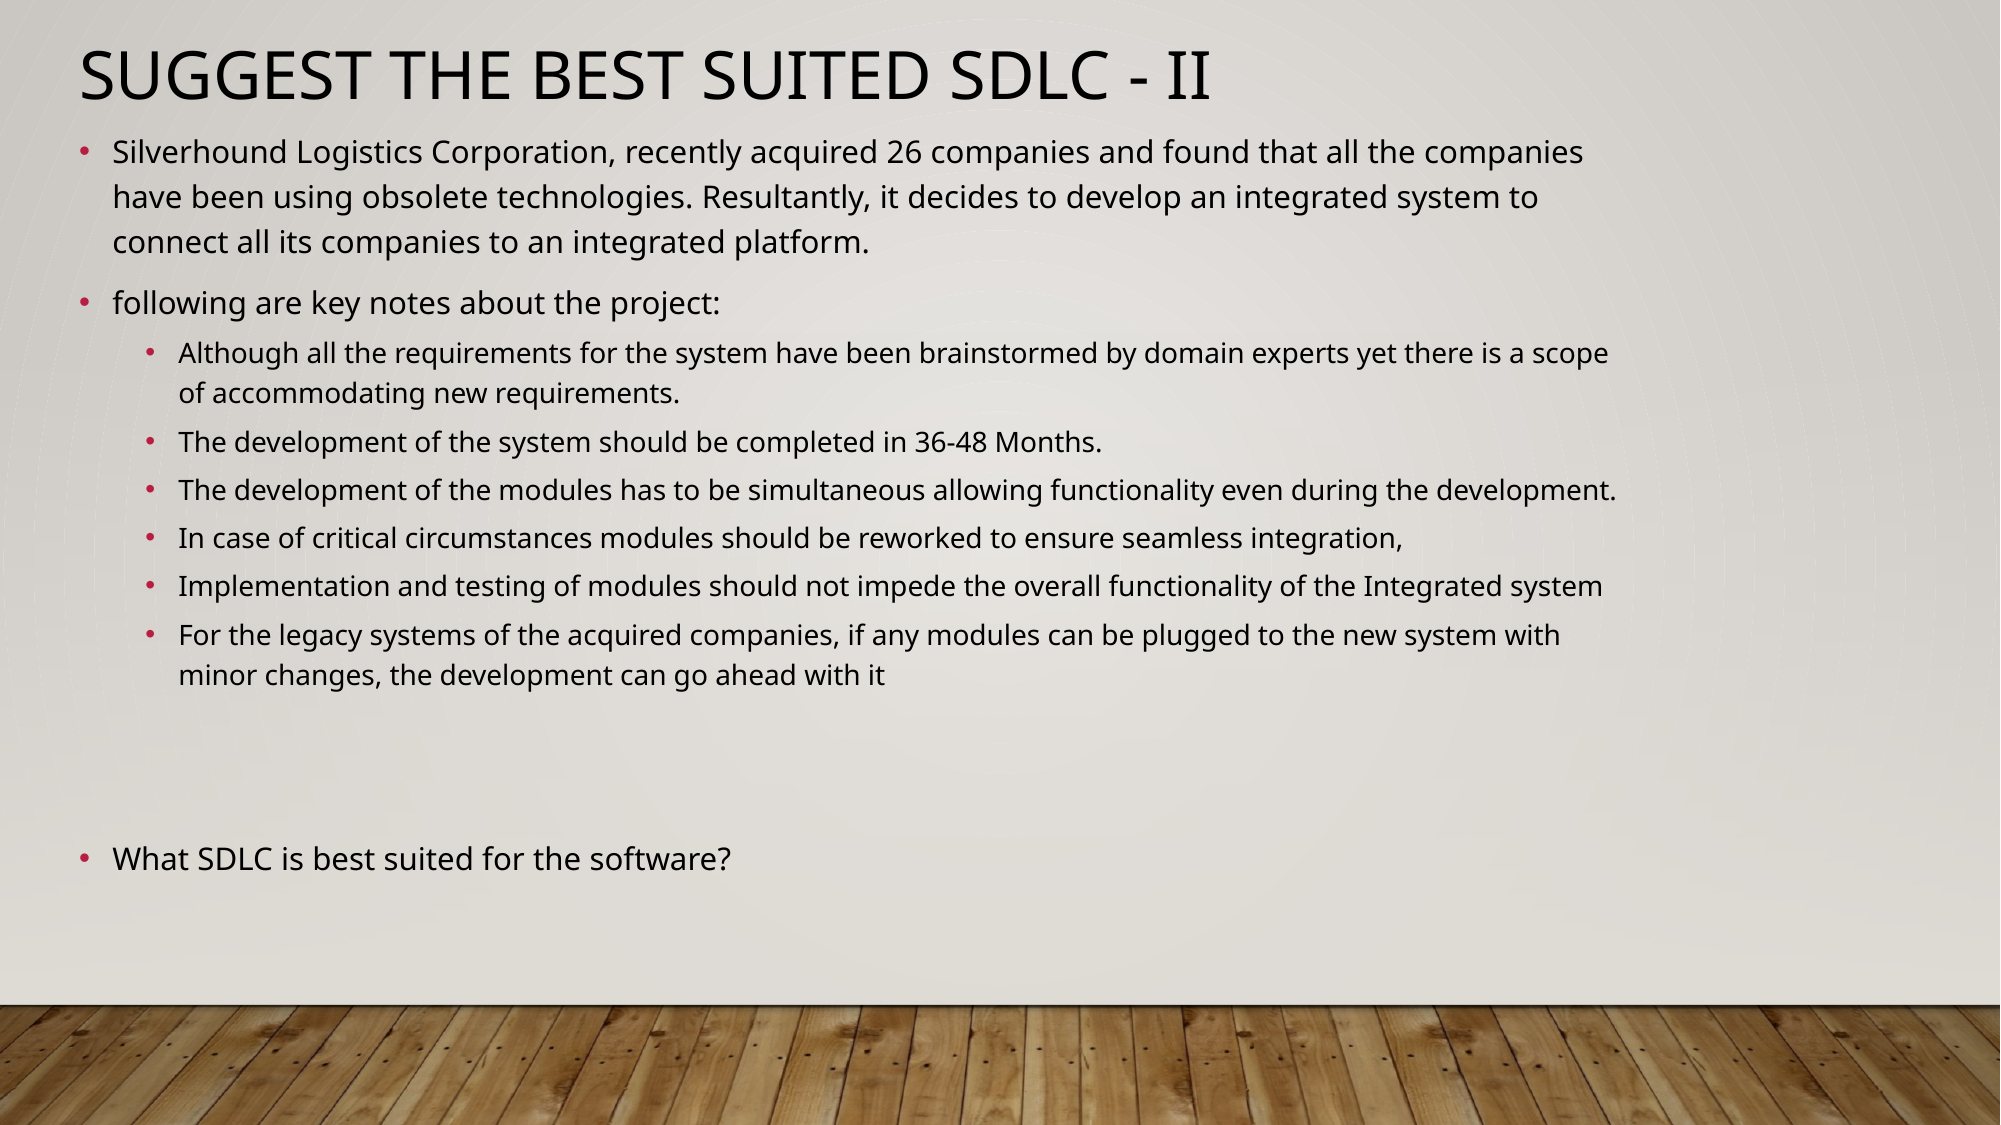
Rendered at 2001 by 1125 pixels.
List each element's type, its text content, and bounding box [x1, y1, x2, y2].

picture [0, 1005, 2000, 1125]
title Suggest the best suited SDLC - II [64, 34, 1640, 117]
list Silverhound Logistics Corporation, recently acquired 26 companies and found that all the companies have been using obsolete technologies. Resultantly, it decides to develop an integrated system to connect all its companies to an integrated platform. following are key notes about the project: Although all the requirements for the system have been brainstormed by domain experts yet there is a scope of accommodating new requirements. The development of the system should be completed in 36-48 Months. The development of the modules has to be simultaneous allowing functionality even during the development. In case of critical circumstances modules should be reworked to ensure seamless integration, Implementation and testing of modules should not impede the overall functionality of the Integrated system For the legacy systems of the acquired companies, if any modules can be plugged to the new system with minor changes, the development can go ahead with it What SDLC is best suited for the software? [64, 117, 1640, 932]
